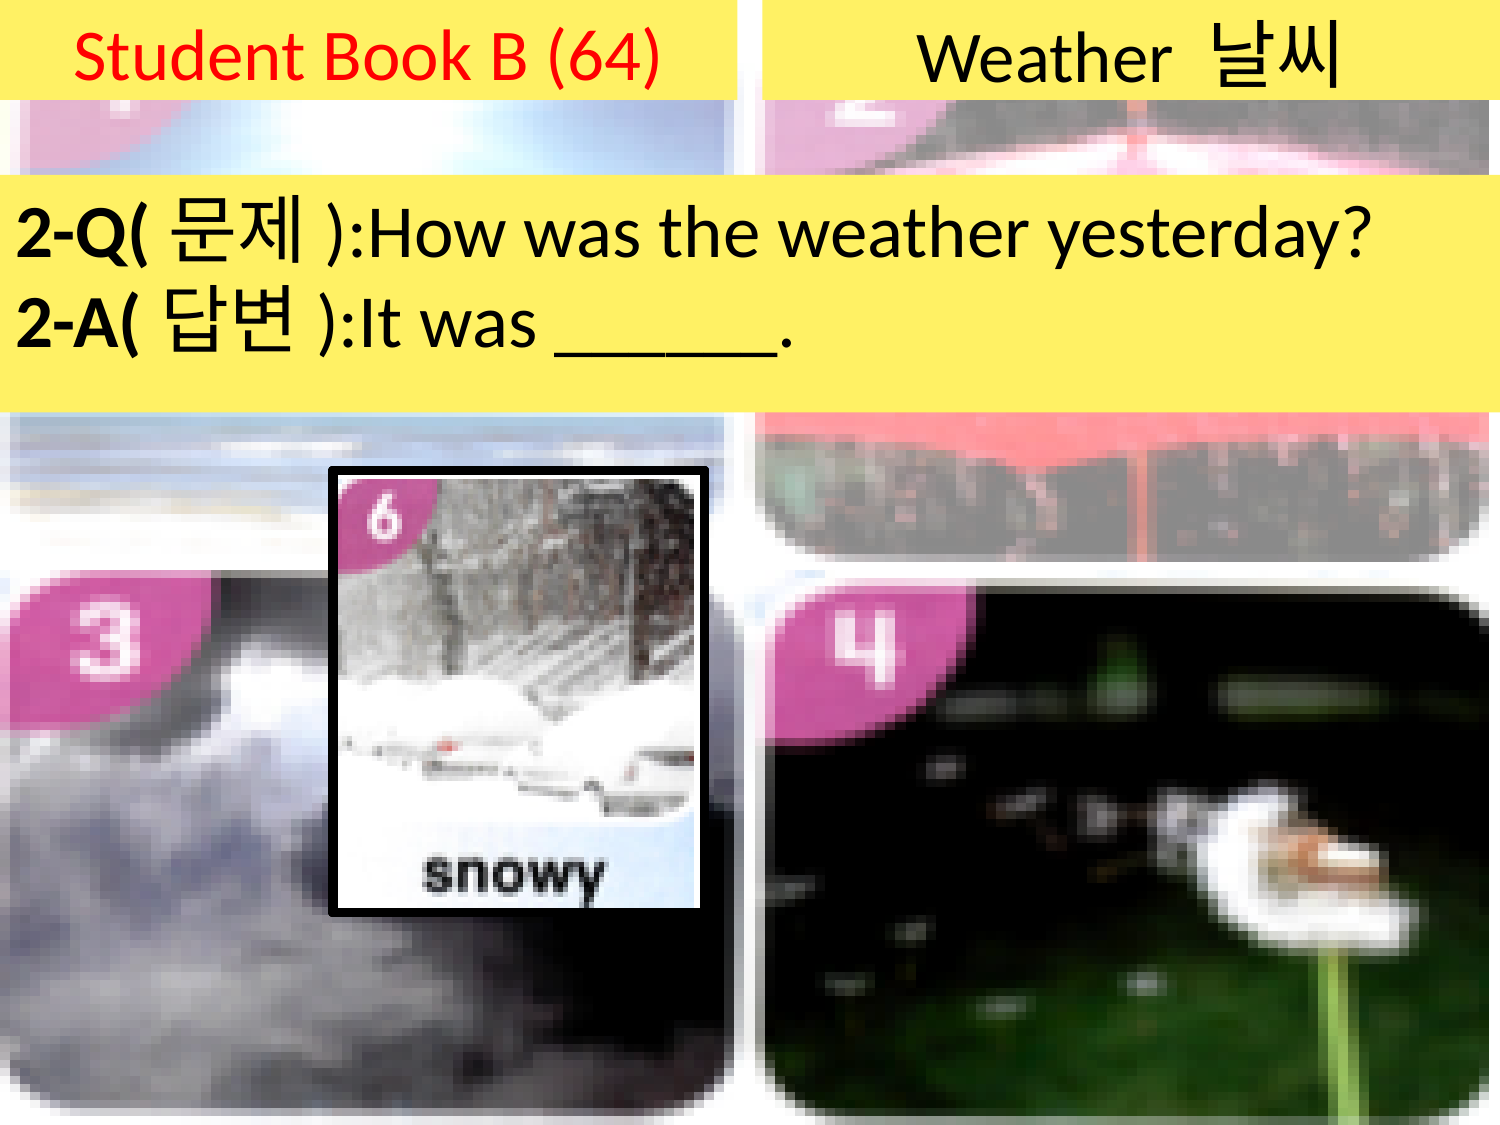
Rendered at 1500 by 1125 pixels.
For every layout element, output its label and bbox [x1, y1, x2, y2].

picture [337, 474, 701, 909]
text_box [0, 0, 1500, 1125]
